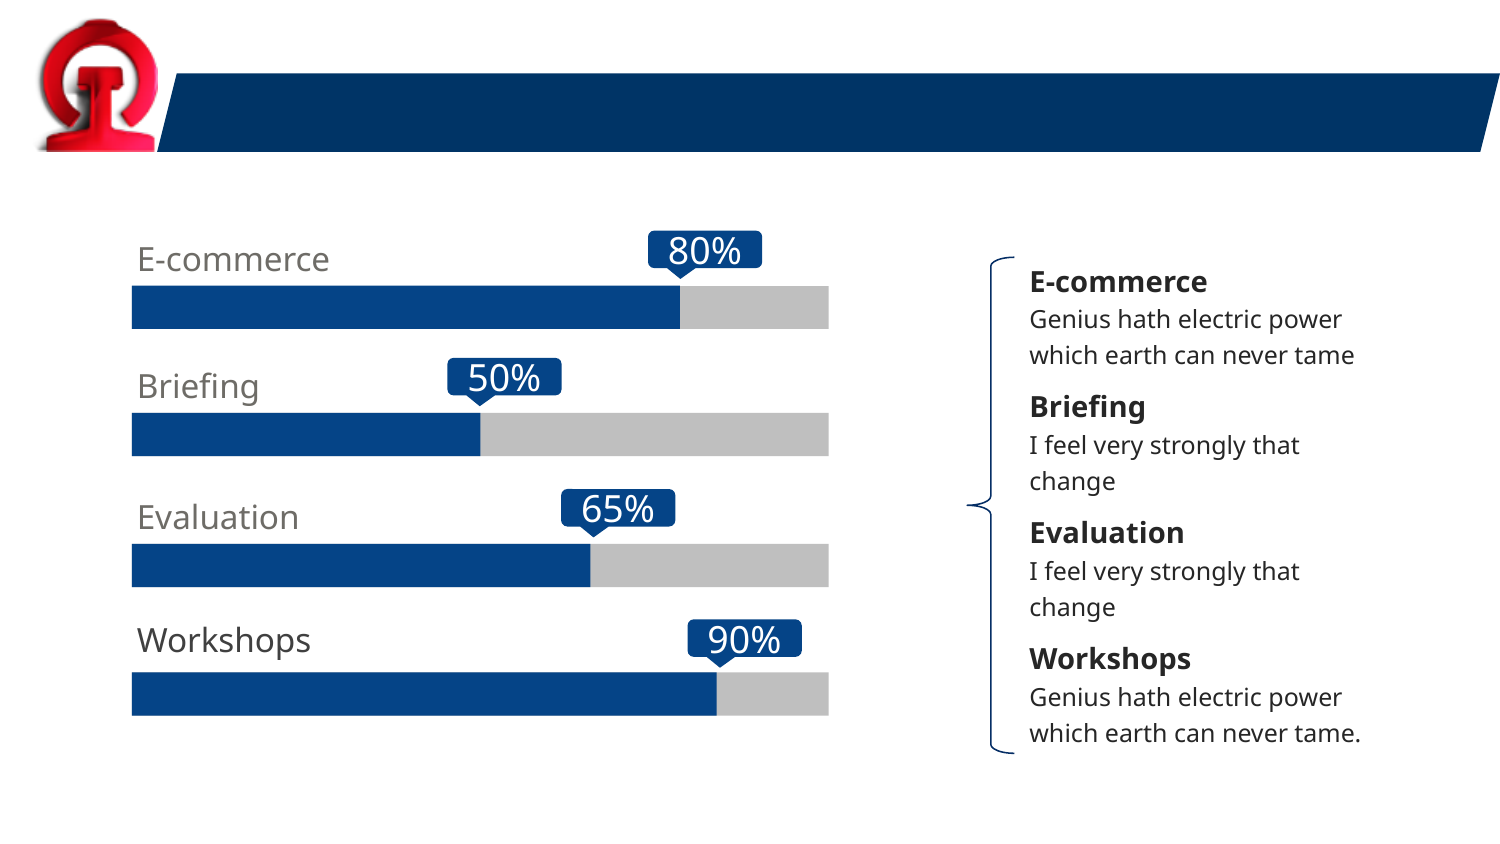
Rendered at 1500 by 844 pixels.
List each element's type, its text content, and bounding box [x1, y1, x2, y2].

text_box Workshops Genius hath electric power which earth can never tame. [1014, 626, 1393, 762]
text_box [121, 488, 829, 588]
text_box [121, 612, 829, 716]
text_box E-commerce Genius hath electric power which earth can never tame [1014, 248, 1393, 374]
text_box [967, 257, 1014, 754]
text_box [112, 32, 739, 115]
text_box Briefing I feel very strongly that change [1014, 374, 1393, 500]
picture [31, 16, 158, 152]
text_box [121, 230, 829, 330]
text_box Evaluation I feel very strongly that change [1014, 500, 1393, 626]
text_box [121, 357, 829, 457]
